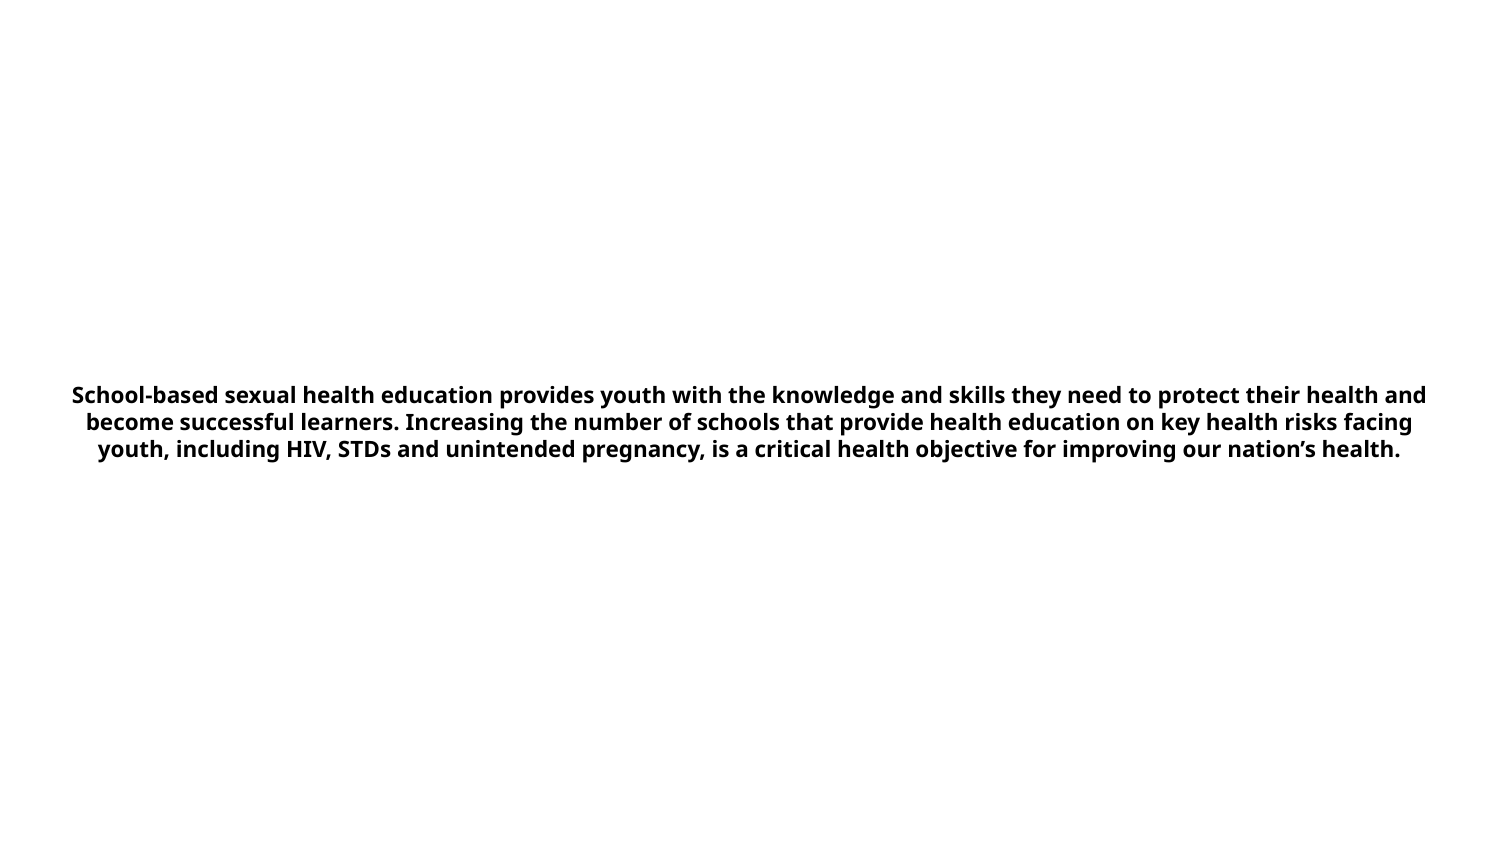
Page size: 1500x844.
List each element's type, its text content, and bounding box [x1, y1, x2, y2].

title School-based sexual health education provides youth with the knowledge and skills they need to protect their health and become successful learners. Increasing the number of schools that provide health education on key health risks facing youth, including HIV, STDs and unintended pregnancy, is a critical health objective for improving our nation’s health. [51, 352, 1449, 491]
